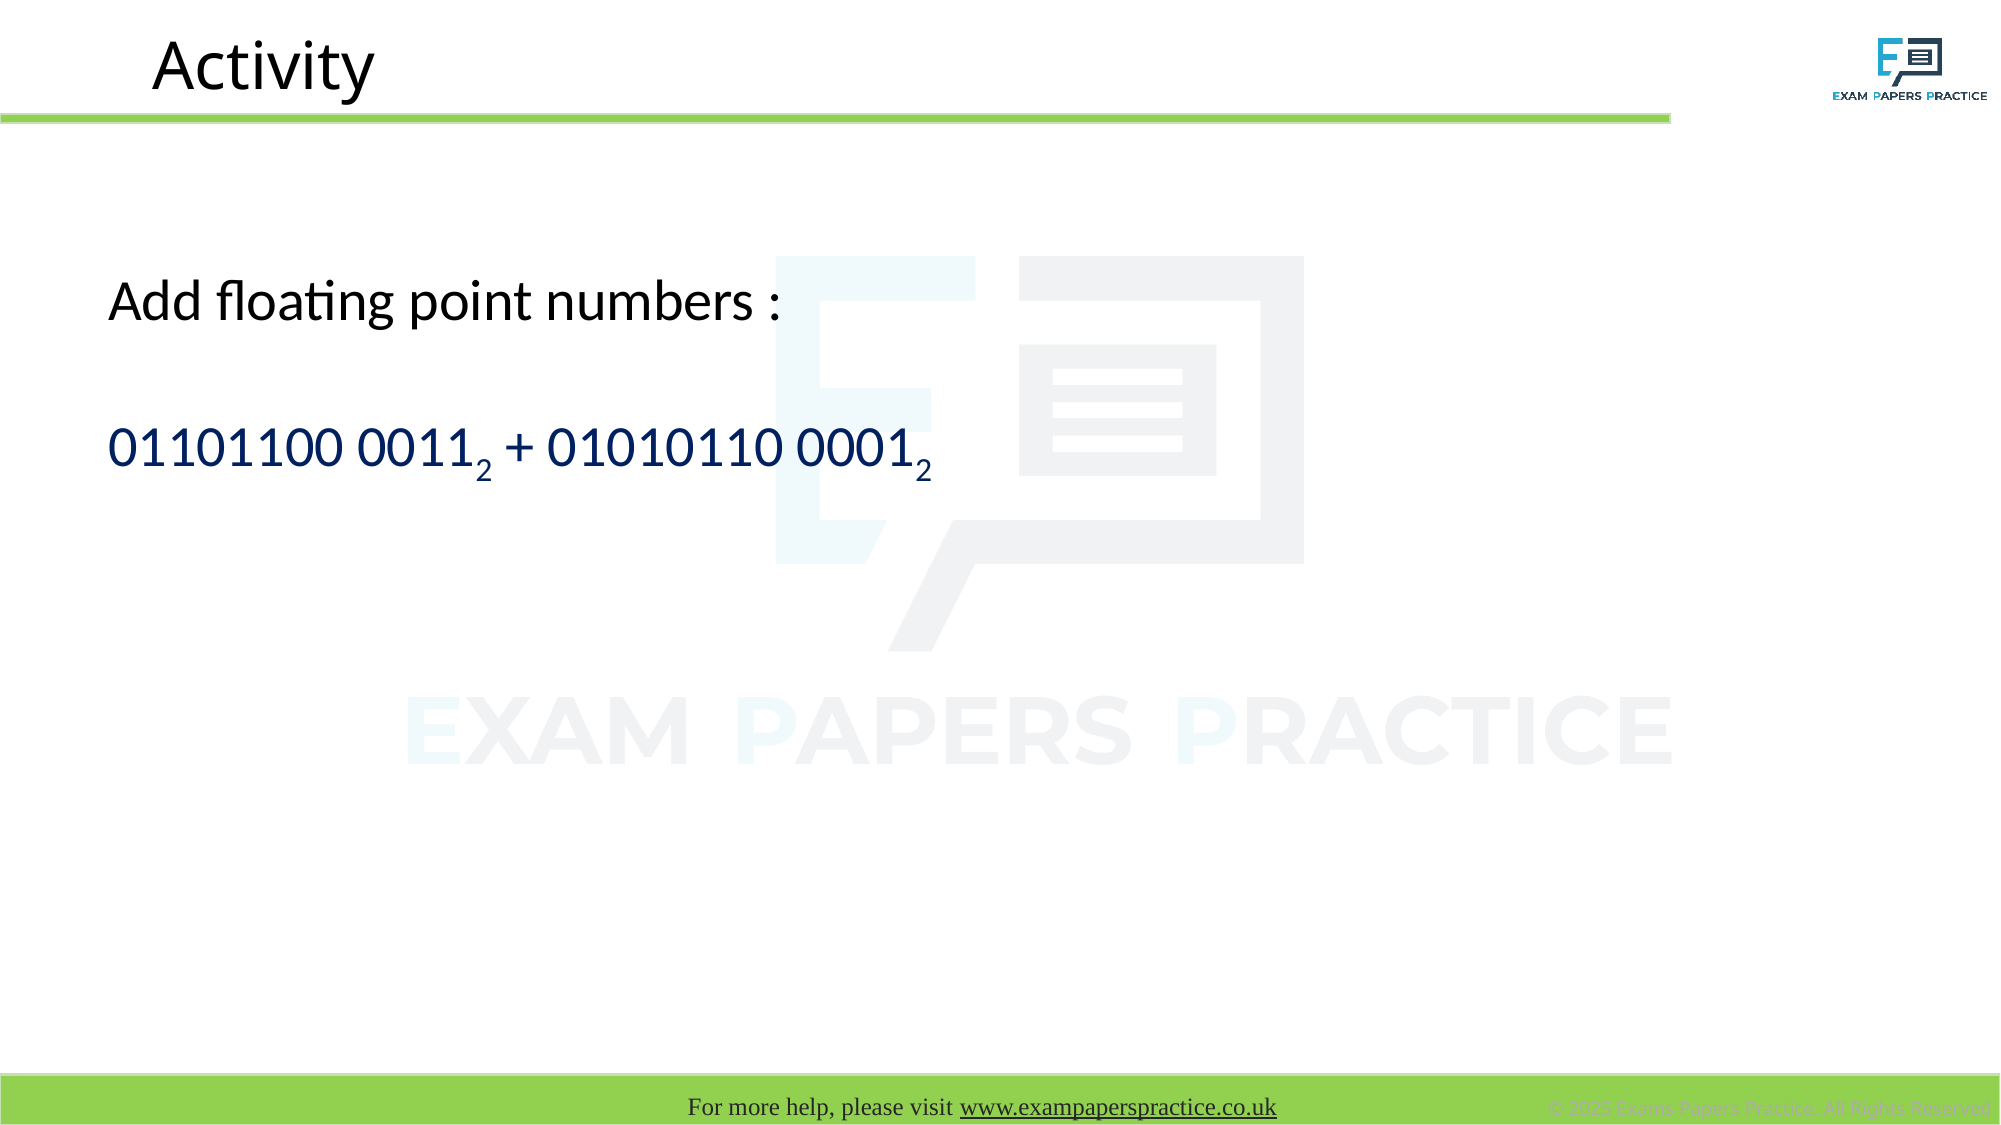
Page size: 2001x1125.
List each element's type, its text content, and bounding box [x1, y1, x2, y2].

title Activity [137, 24, 1863, 112]
list Add floating point numbers : 01101100 00112 + 01010110 00012 [93, 205, 1819, 1039]
